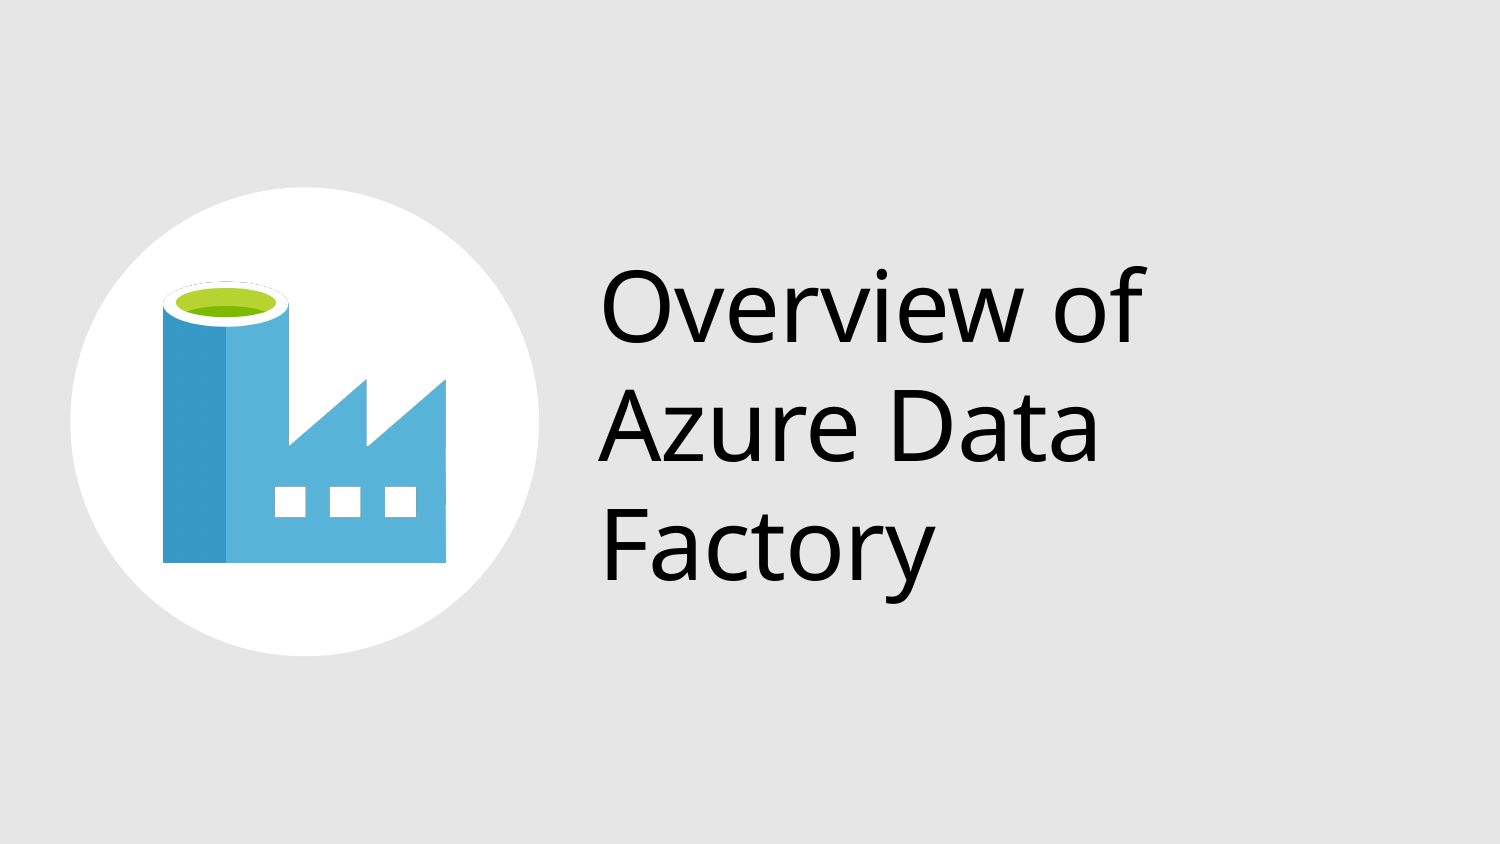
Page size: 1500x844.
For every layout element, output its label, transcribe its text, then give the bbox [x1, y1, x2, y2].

text_box [69, 186, 540, 658]
title Overview of Azure Data Factory [538, 0, 1430, 844]
picture [163, 280, 446, 563]
